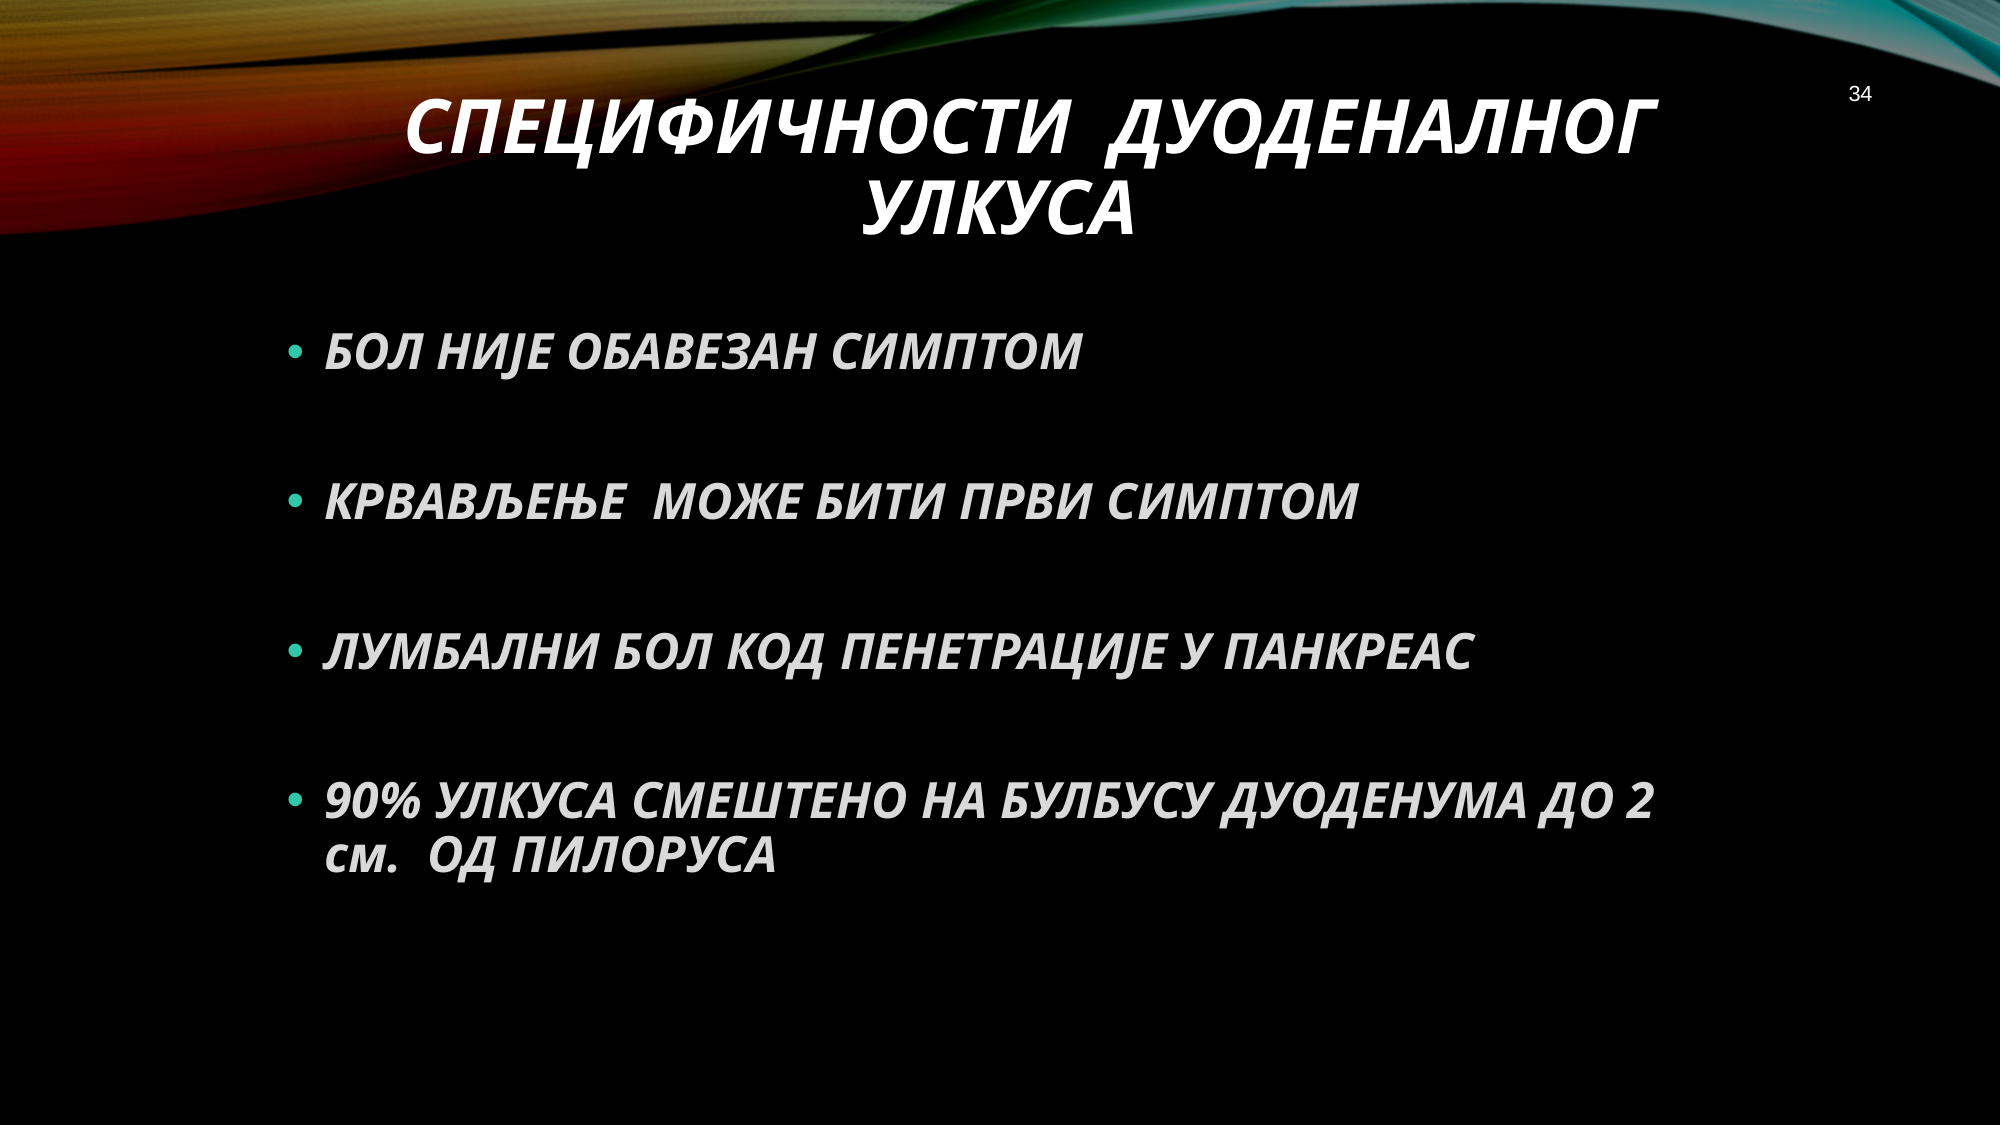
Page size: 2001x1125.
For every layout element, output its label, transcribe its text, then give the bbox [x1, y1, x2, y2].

title СПЕЦИФИЧНОСТИ ДУОДЕНАЛНОГ УЛКУСА [249, 37, 1750, 303]
slide_number 34 [1750, 62, 1888, 123]
list БОЛ НИЈЕ ОБАВЕЗАН СИМПТОМ КРВАВЉЕЊЕ МОЖЕ БИТИ ПРВИ СИМПТОМ ЛУМБАЛНИ БОЛ КОД ПЕНЕТРАЦИЈЕ У ПАНКРЕАС 90% УЛКУСА СМЕШТЕНО НА БУЛБУСУ ДУОДЕНУМА ДО 2 cм. ОД ПИЛОРУСА [249, 303, 1750, 1125]
picture [0, 0, 2000, 237]
